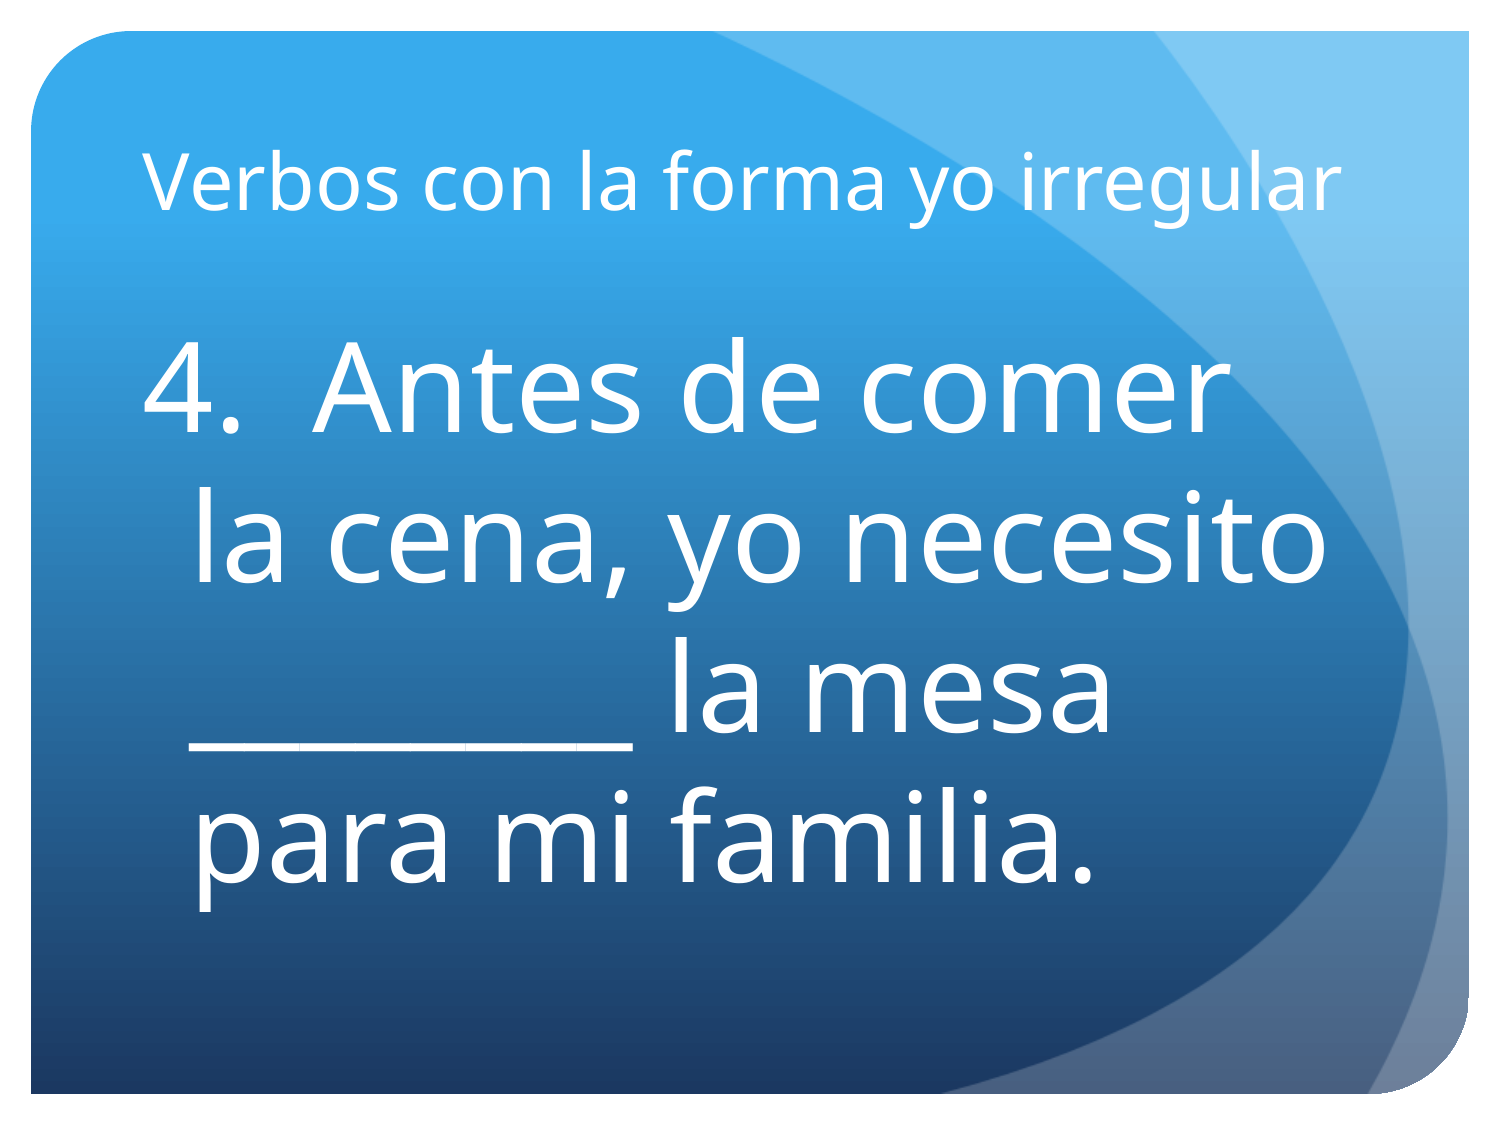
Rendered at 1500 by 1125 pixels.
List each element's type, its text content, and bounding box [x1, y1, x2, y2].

picture [24, 30, 1473, 1094]
list 4. Antes de comer la cena, yo necesito ________ la mesa para mi familia. [127, 299, 1372, 991]
title Verbos con la forma yo irregular [127, 62, 1372, 234]
